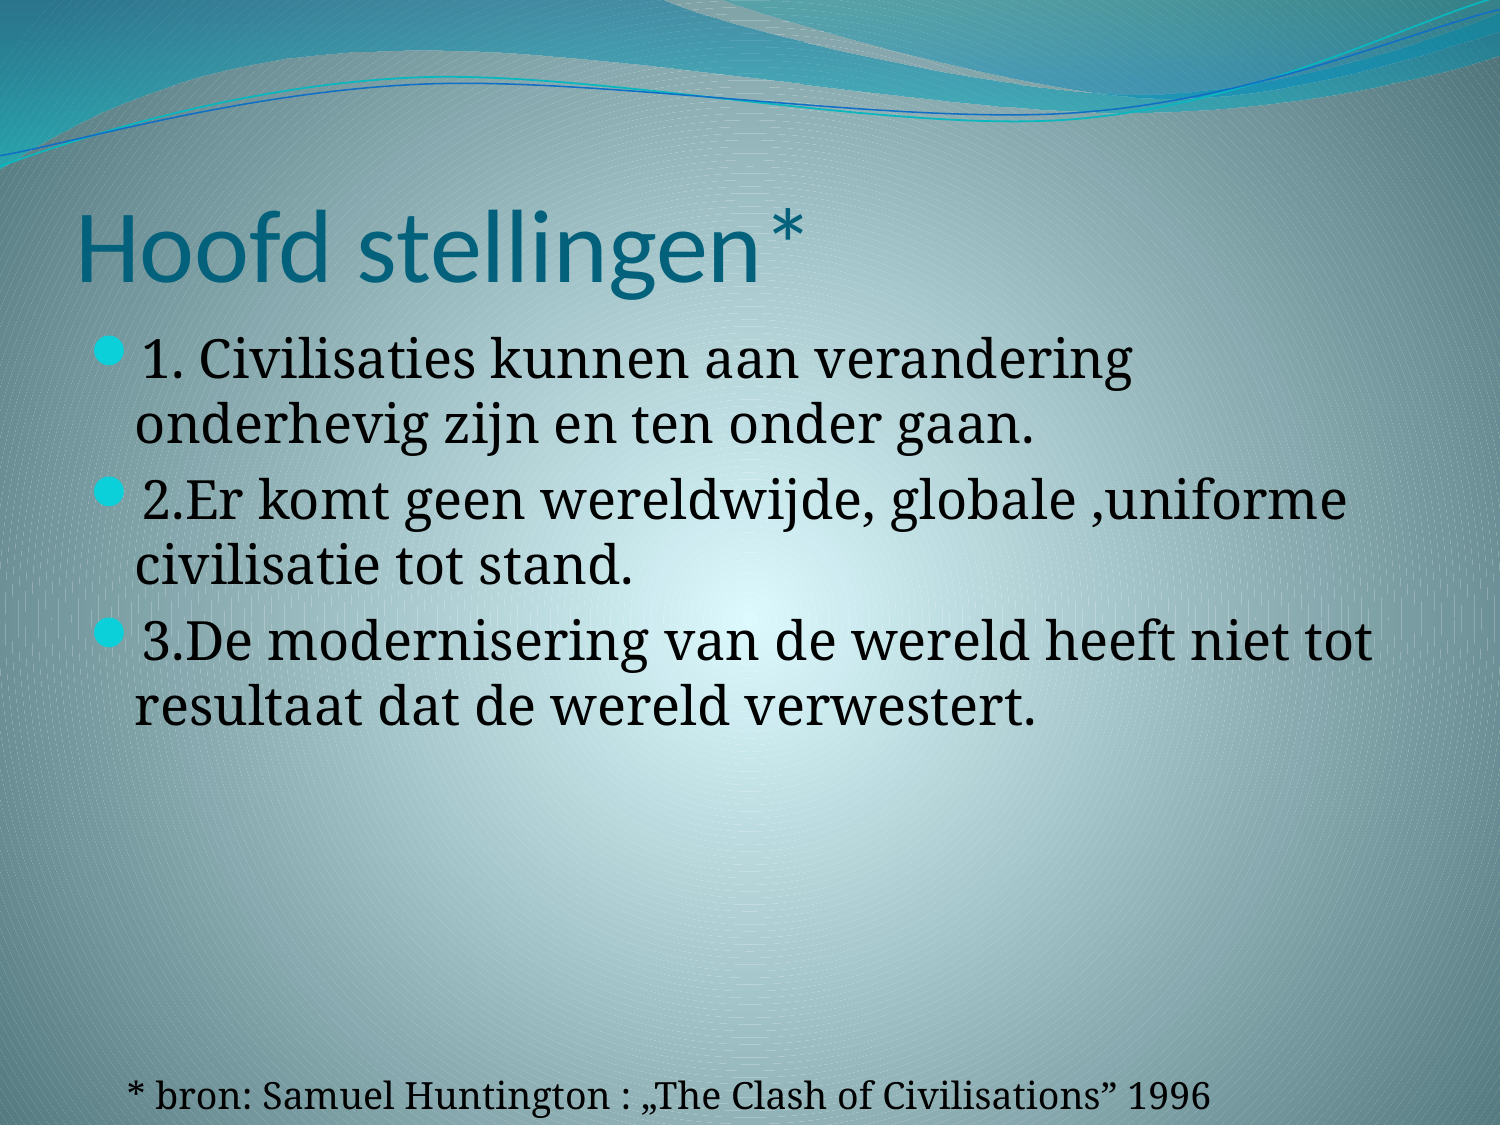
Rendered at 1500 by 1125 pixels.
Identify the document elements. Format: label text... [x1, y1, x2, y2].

title Hoofd stellingen* [75, 115, 1425, 303]
list 1. Civilisaties kunnen aan verandering onderhevig zijn en ten onder gaan. 2.Er komt geen wereldwijde, globale ,uniforme civilisatie tot stand. 3.De modernisering van de wereld heeft niet tot resultaat dat de wereld verwestert. [75, 317, 1425, 776]
text_box * bron: Samuel Huntington : „The Clash of Civilisations” 1996 [112, 1064, 1282, 1125]
